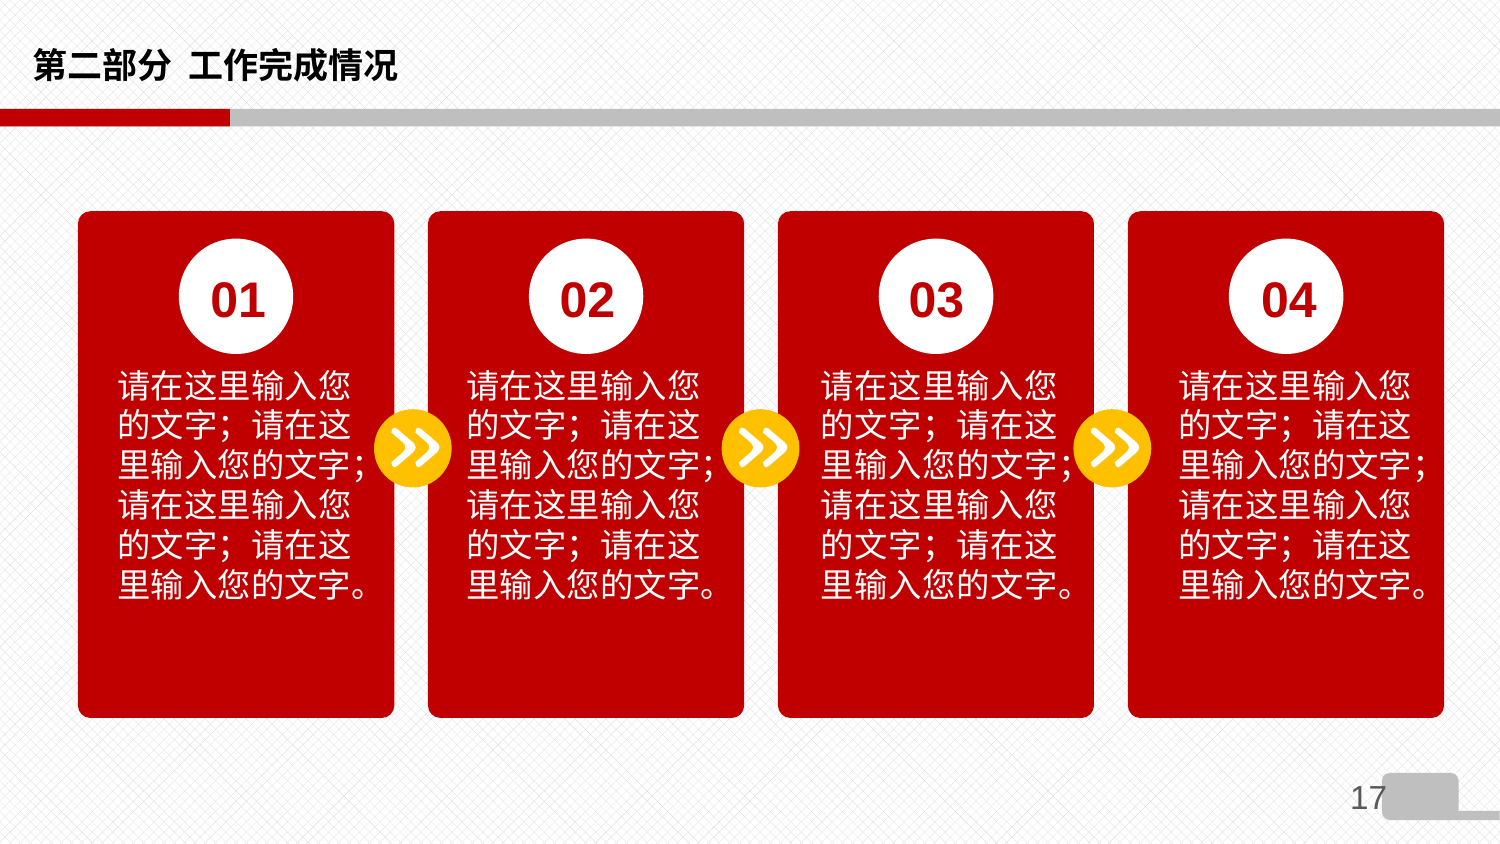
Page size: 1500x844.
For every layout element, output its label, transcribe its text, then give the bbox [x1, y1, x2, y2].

text_box 请在这里输入您的文字；请在这里输入您的文字；请在这里输入您的文字；请在这里输入您的文字。 [106, 359, 364, 610]
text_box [373, 408, 452, 488]
text_box [427, 211, 745, 718]
text_box [77, 211, 395, 718]
text_box 请在这里输入您的文字；请在这里输入您的文字；请在这里输入您的文字；请在这里输入您的文字。 [1166, 359, 1424, 610]
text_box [721, 408, 800, 488]
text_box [1228, 238, 1344, 355]
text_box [528, 238, 644, 355]
text_box 请在这里输入您的文字；请在这里输入您的文字；请在这里输入您的文字；请在这里输入您的文字。 [809, 359, 1070, 610]
text_box [1127, 211, 1445, 718]
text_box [1073, 408, 1152, 488]
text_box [178, 238, 294, 355]
text_box 请在这里输入您的文字；请在这里输入您的文字；请在这里输入您的文字；请在这里输入您的文字。 [455, 359, 713, 610]
title 第二部分 工作完成情况 [17, 35, 1368, 93]
text_box [777, 211, 1094, 718]
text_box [878, 238, 994, 355]
